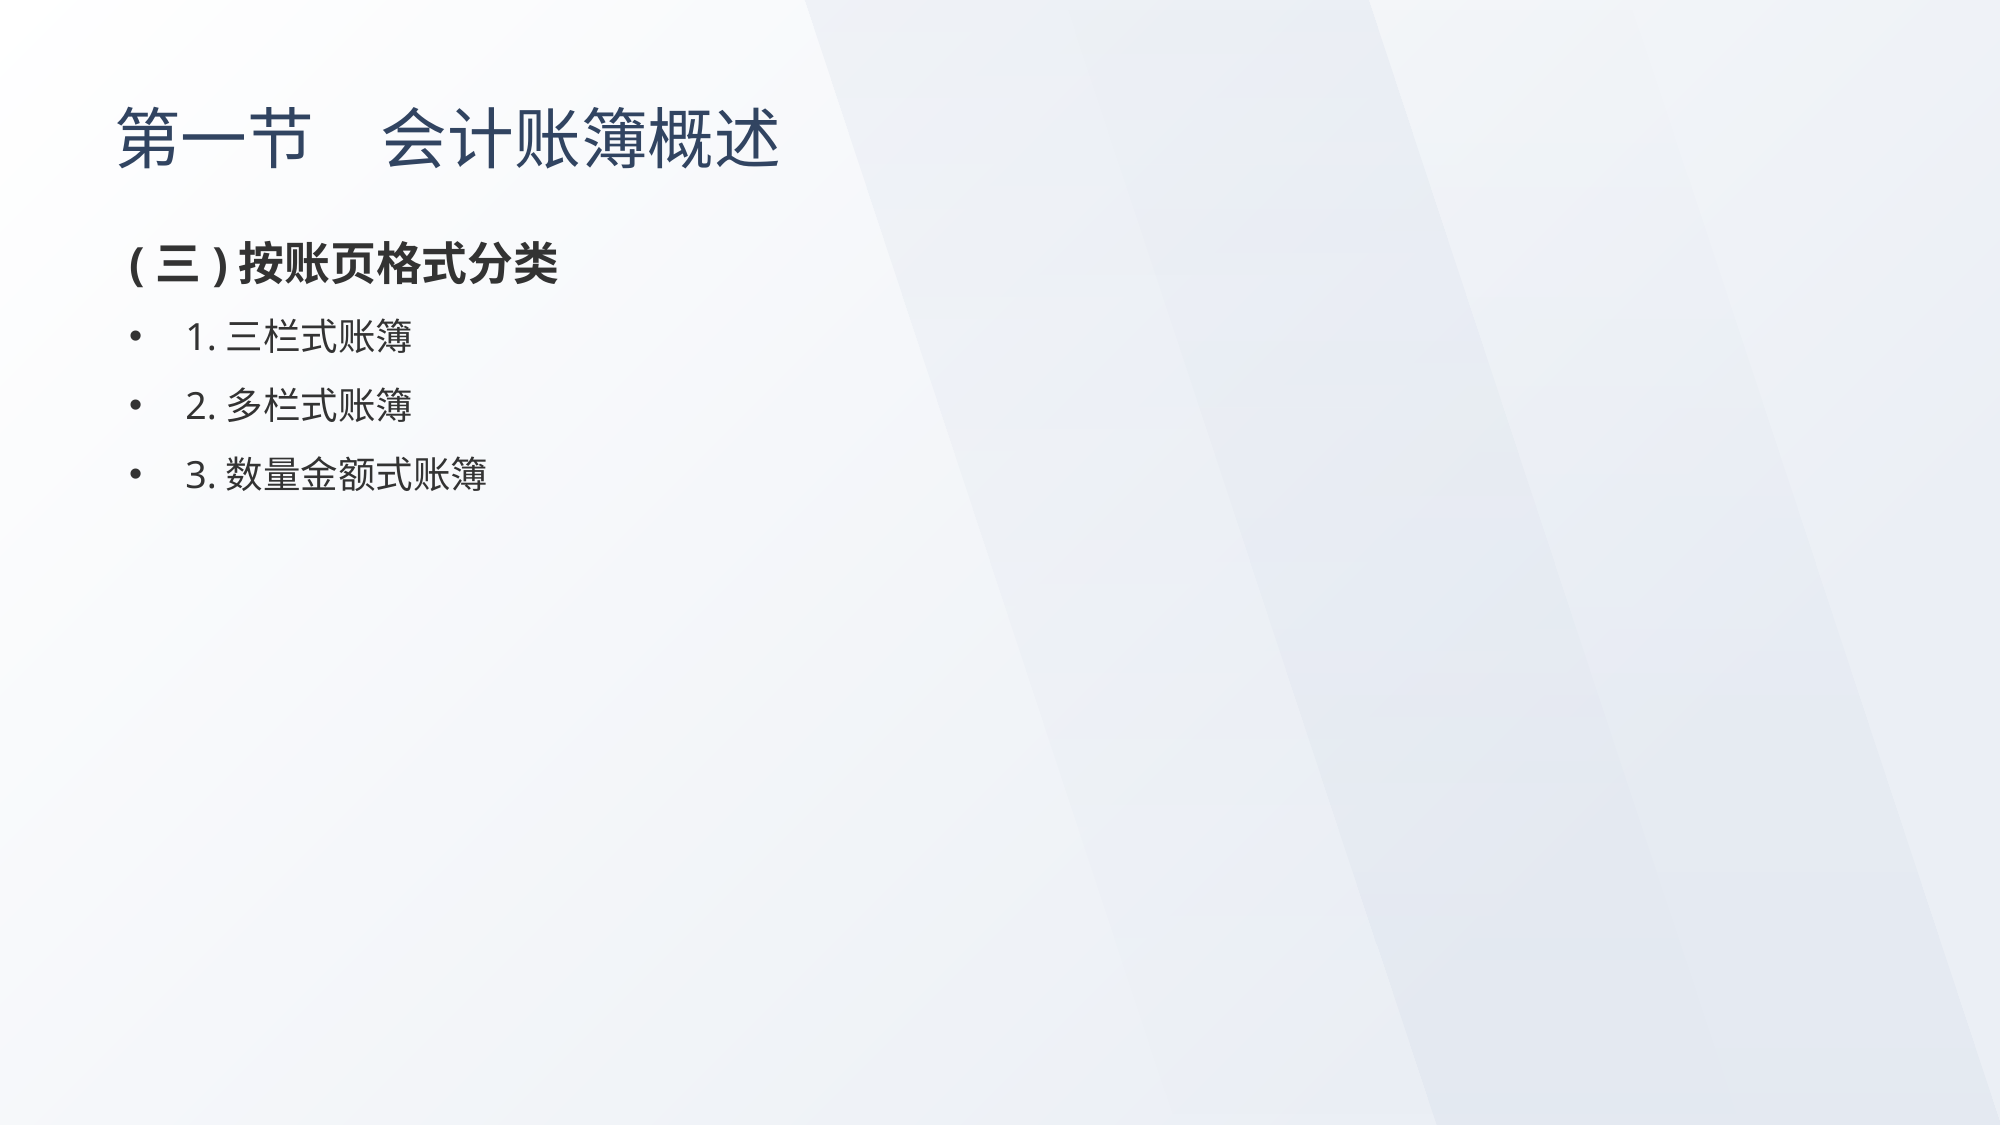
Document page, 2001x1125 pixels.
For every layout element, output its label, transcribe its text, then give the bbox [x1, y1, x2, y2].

title 第一节 会计账簿概述 [114, 59, 1886, 178]
text_box (三)按账页格式分类 1.三栏式账簿 2.多栏式账簿 3.数量金额式账簿 [114, 213, 1886, 1013]
